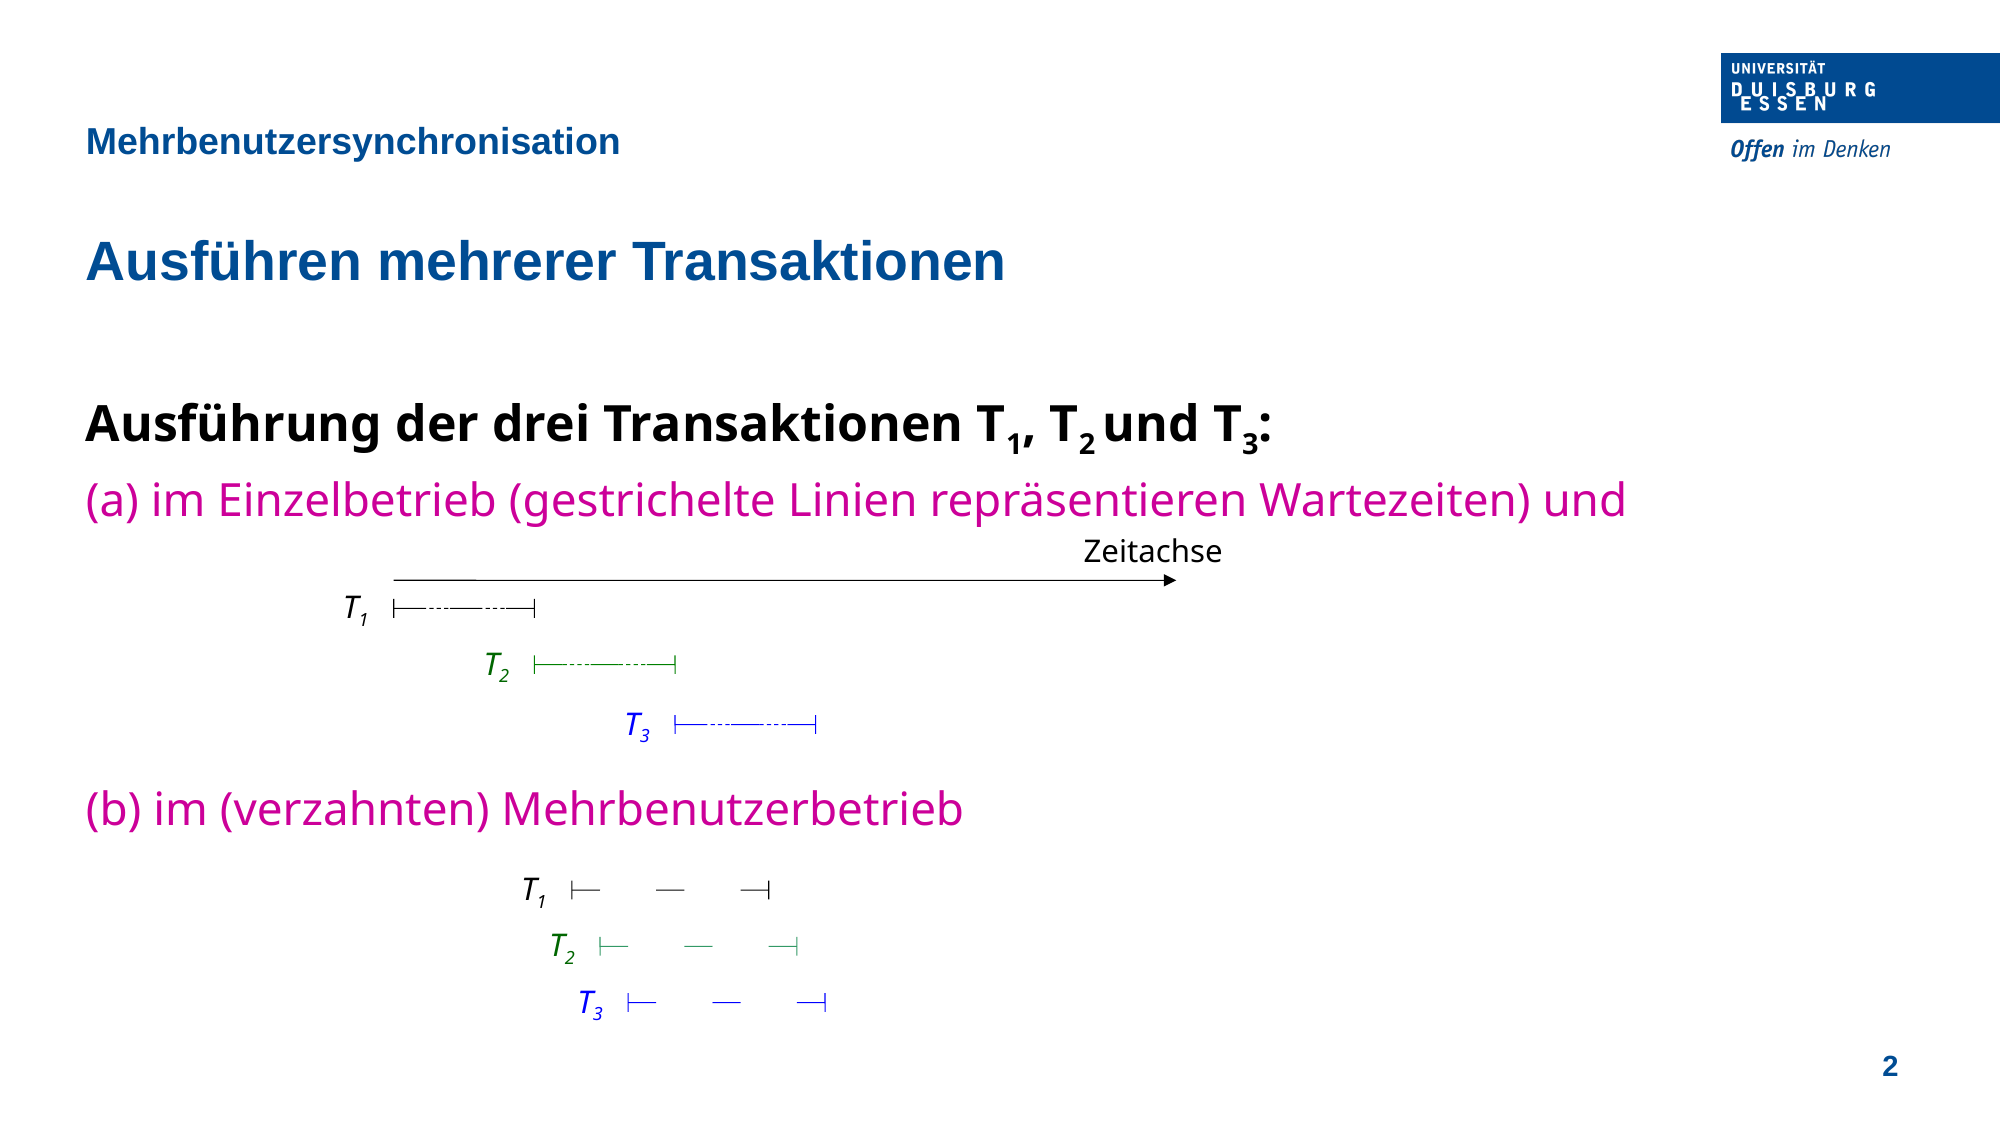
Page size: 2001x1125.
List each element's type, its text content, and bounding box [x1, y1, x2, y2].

list Ausführen mehrerer Transaktionen [85, 225, 1696, 301]
picture [1721, 53, 2000, 162]
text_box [534, 918, 797, 972]
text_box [562, 974, 825, 1028]
list Mehrbenutzersynchronisation [85, 121, 1696, 163]
text_box Zeitachse [1068, 523, 1266, 577]
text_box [609, 696, 816, 750]
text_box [506, 861, 769, 915]
text_box [535, 577, 1177, 587]
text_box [328, 580, 535, 634]
list Ausführung der drei Transaktionen T1, T2 und T3: (a) im Einzelbetrieb (gestrichelte Linien repräsentieren Wartezeiten) und (b) im (verzahnten) Mehrbenutzerbetrieb [85, 385, 1915, 1040]
slide_number 2 [1677, 1039, 1914, 1081]
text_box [468, 636, 676, 690]
